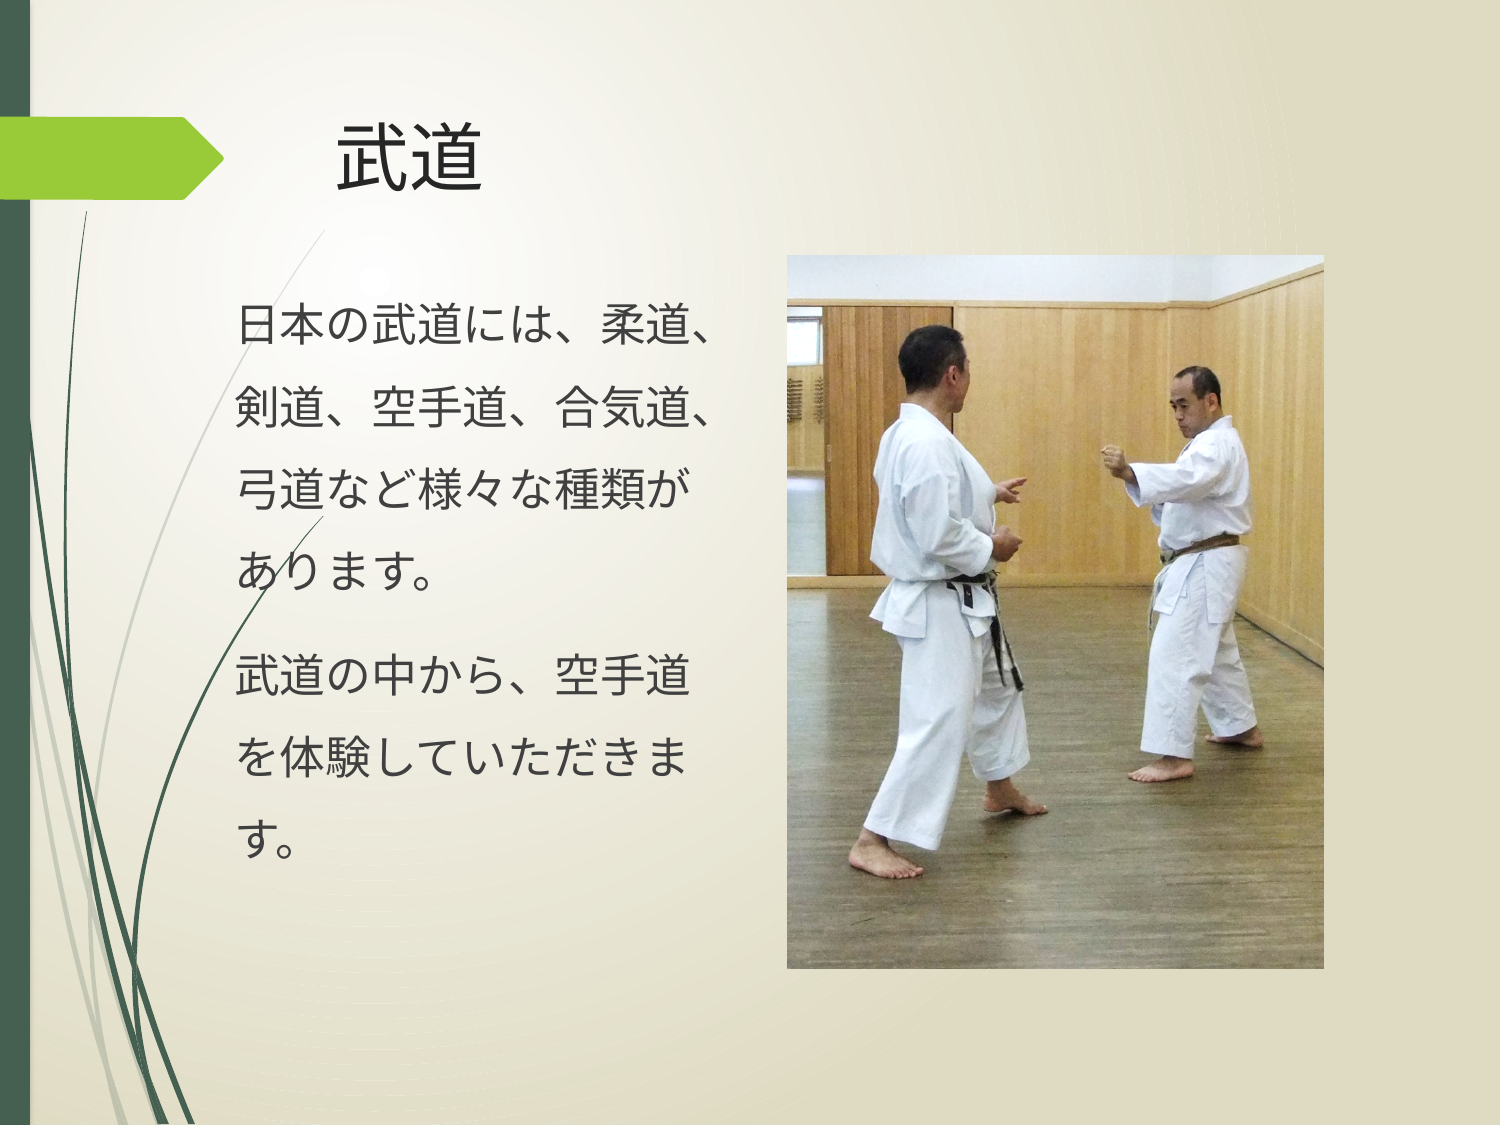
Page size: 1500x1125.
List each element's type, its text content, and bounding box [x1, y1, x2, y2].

list 日本の武道には、柔道、剣道、空手道、合気道、弓道など様々な種類があります。 武道の中から、空手道を体験していただきます。 [219, 261, 727, 985]
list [787, 255, 1325, 969]
title 武道 [319, 102, 1400, 313]
